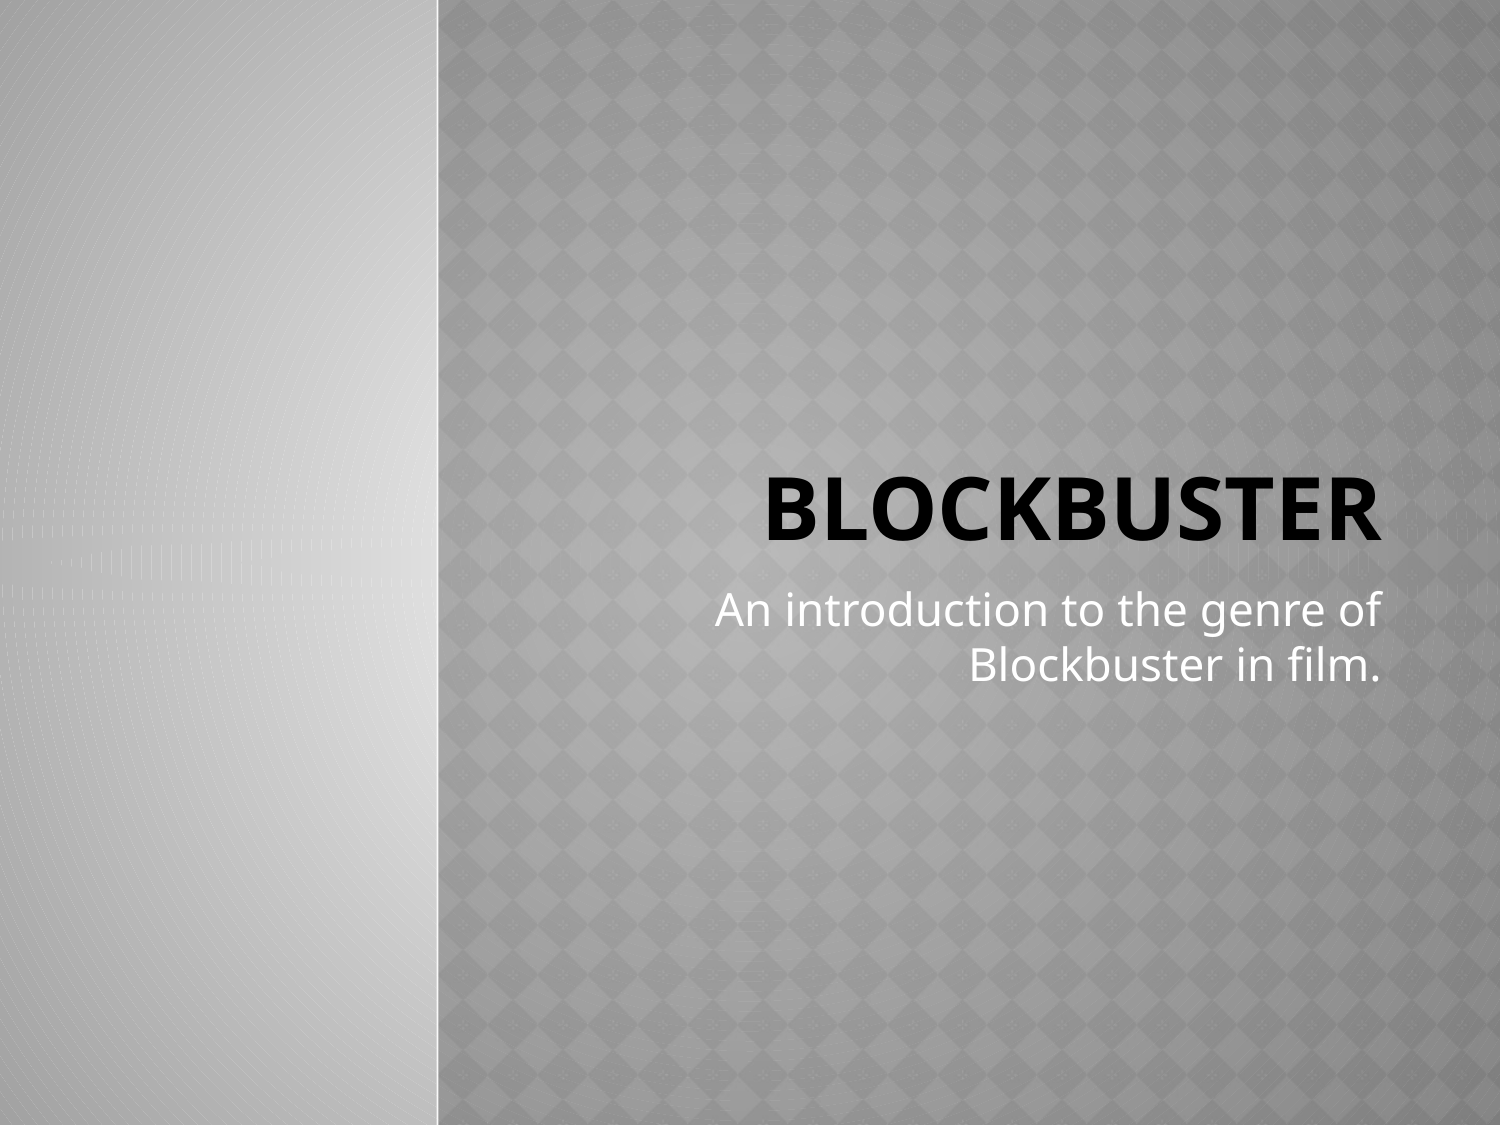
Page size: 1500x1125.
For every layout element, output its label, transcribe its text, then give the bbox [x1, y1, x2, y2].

subtitle An introduction to the genre of Blockbuster in film. [550, 580, 1390, 762]
title Blockbuster [552, 87, 1390, 558]
